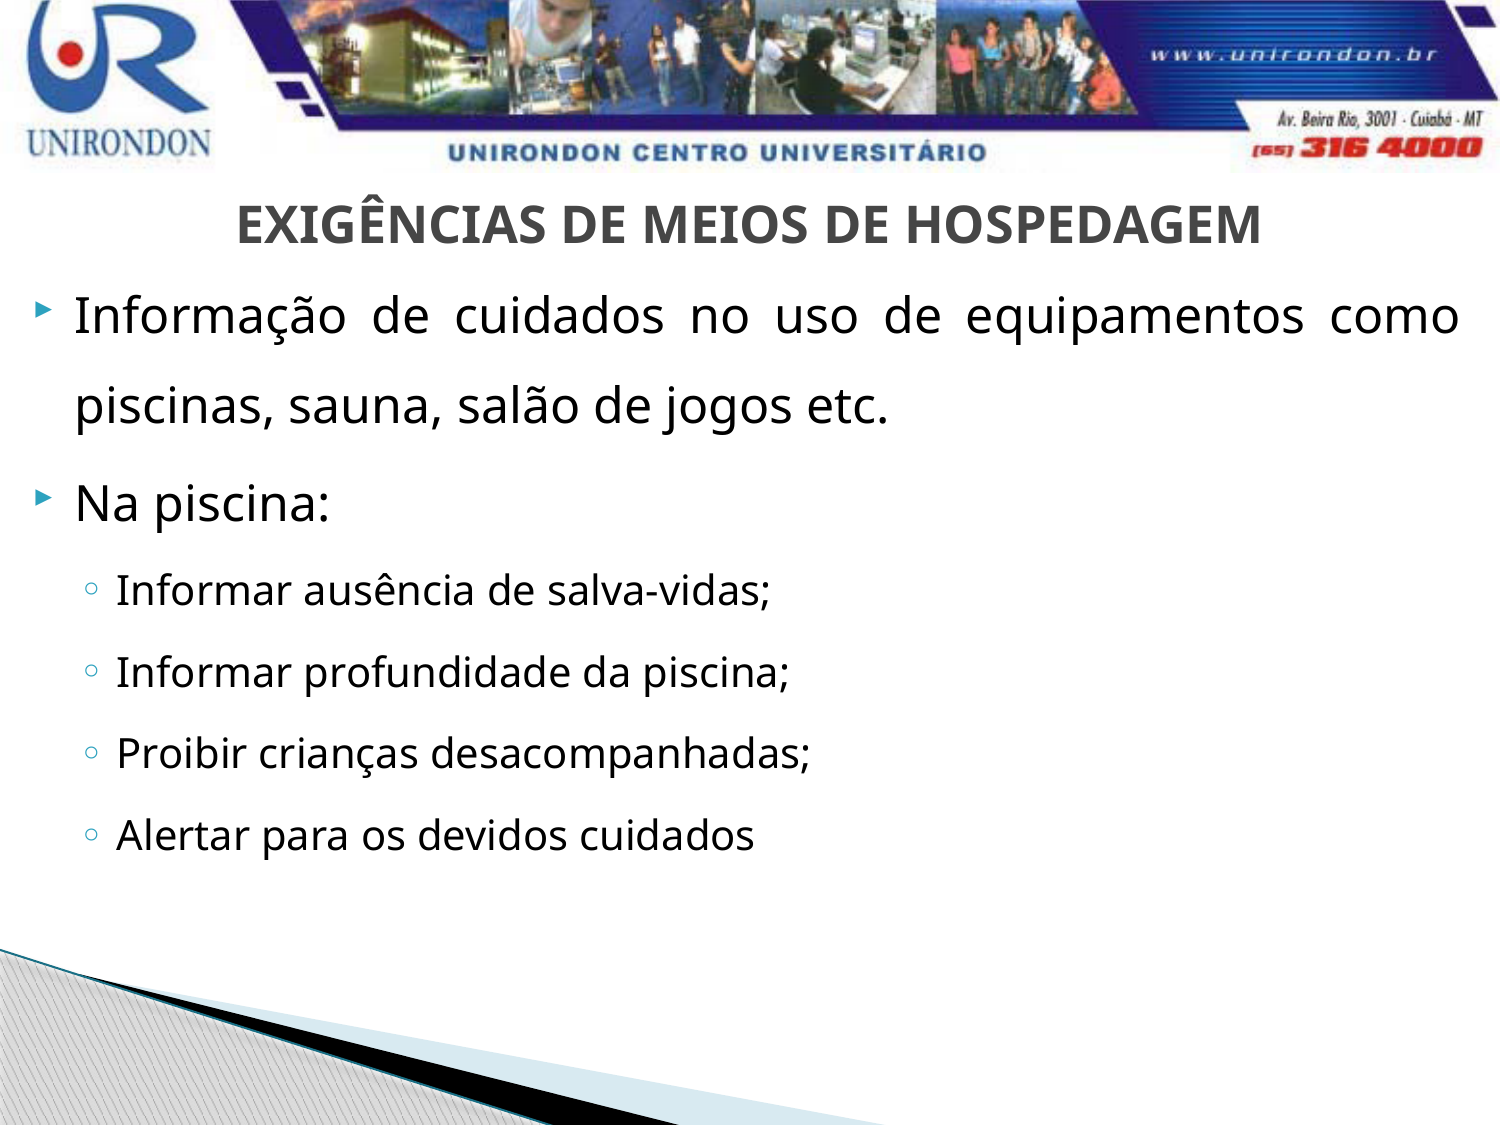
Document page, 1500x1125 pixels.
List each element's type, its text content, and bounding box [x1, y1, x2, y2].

title EXIGÊNCIAS DE MEIOS DE HOSPEDAGEM [0, 183, 1500, 270]
list Informação de cuidados no uso de equipamentos como piscinas, sauna, salão de jogos etc. Na piscina: Informar ausência de salva-vidas; Informar profundidade da piscina; Proibir crianças desacompanhadas; Alertar para os devidos cuidados [0, 246, 1477, 1079]
picture [0, 0, 1500, 174]
